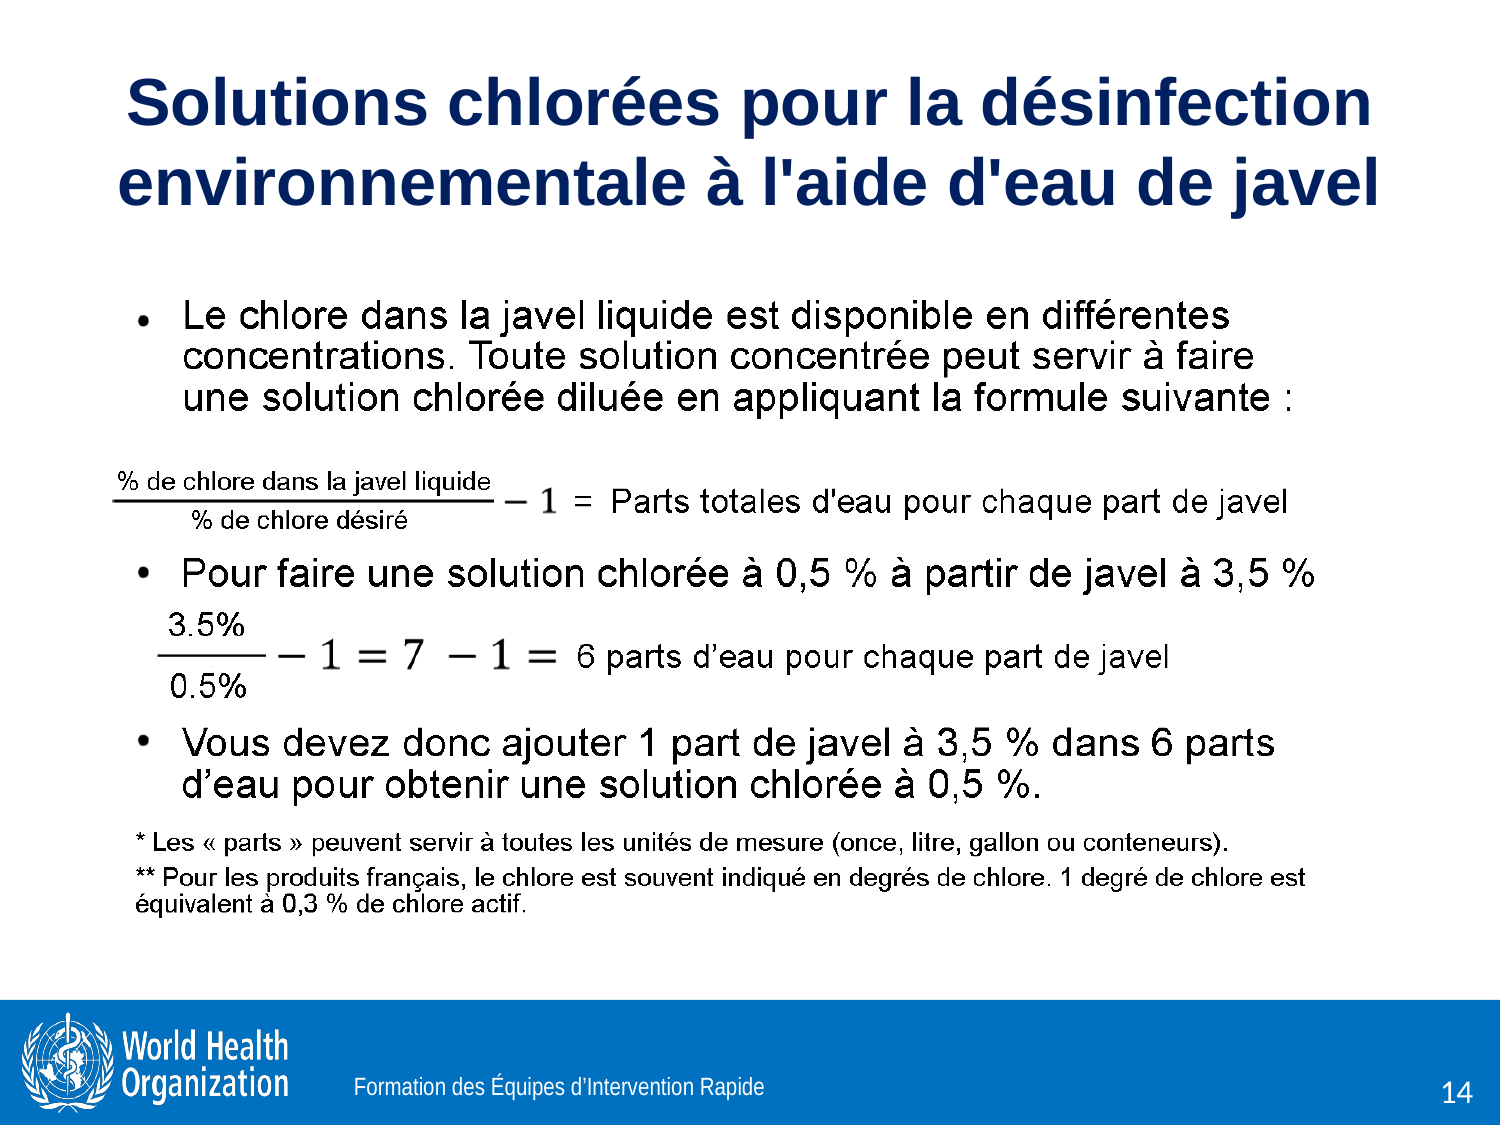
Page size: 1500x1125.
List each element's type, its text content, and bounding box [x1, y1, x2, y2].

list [74, 266, 1426, 950]
picture [21, 1012, 288, 1113]
title Solutions chlorées pour la désinfection environnementale à l'aide d'eau de javel [75, 45, 1425, 233]
